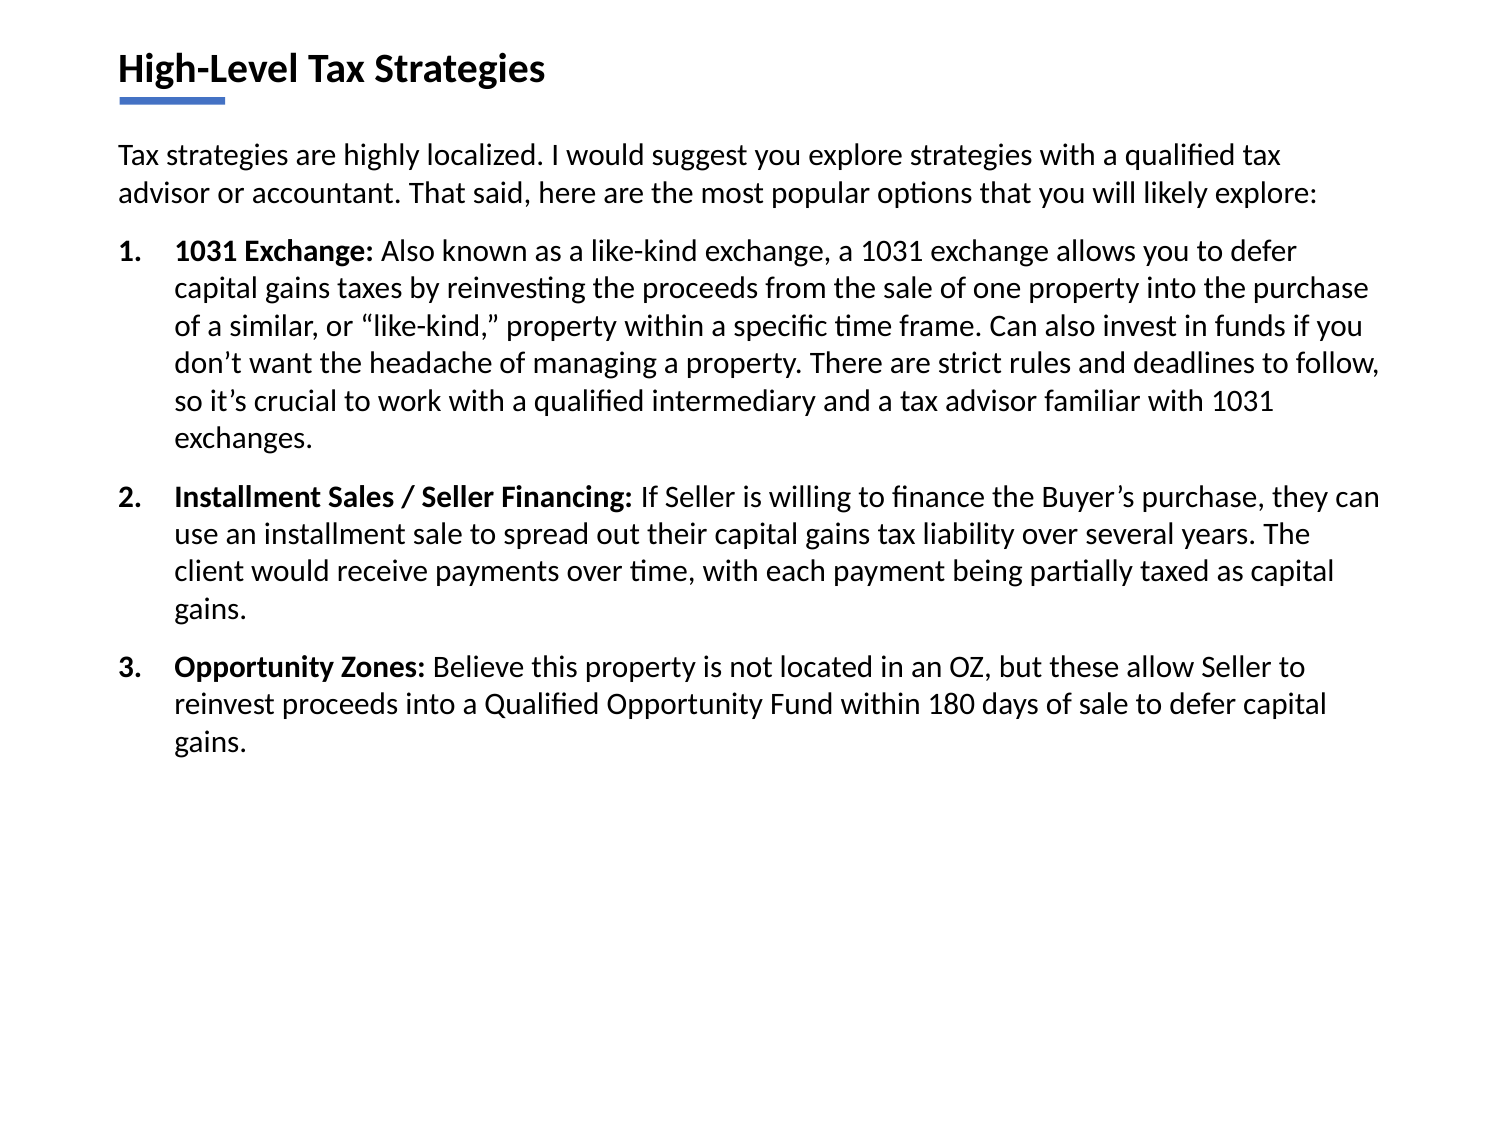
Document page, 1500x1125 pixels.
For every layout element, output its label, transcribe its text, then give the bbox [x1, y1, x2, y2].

list Tax strategies are highly localized. I would suggest you explore strategies with a qualified tax advisor or accountant. That said, here are the most popular options that you will likely explore: 1031 Exchange: Also known as a like-kind exchange, a 1031 exchange allows you to defer capital gains taxes by reinvesting the proceeds from the sale of one property into the purchase of a similar, or “like-kind,” property within a specific time frame. Can also invest in funds if you don’t want the headache of managing a property. There are strict rules and deadlines to follow, so it’s crucial to work with a qualified intermediary and a tax advisor familiar with 1031 exchanges. Installment Sales / Seller Financing: If Seller is willing to finance the Buyer’s purchase, they can use an installment sale to spread out their capital gains tax liability over several years. The client would receive payments over time, with each payment being partially taxed as capital gains. Opportunity Zones: Believe this property is not located in an OZ, but these allow Seller to reinvest proceeds into a Qualified Opportunity Fund within 180 days of sale to defer capital gains. [103, 127, 1397, 1088]
title High-Level Tax Strategies [103, 37, 1397, 101]
text_box [118, 96, 226, 106]
